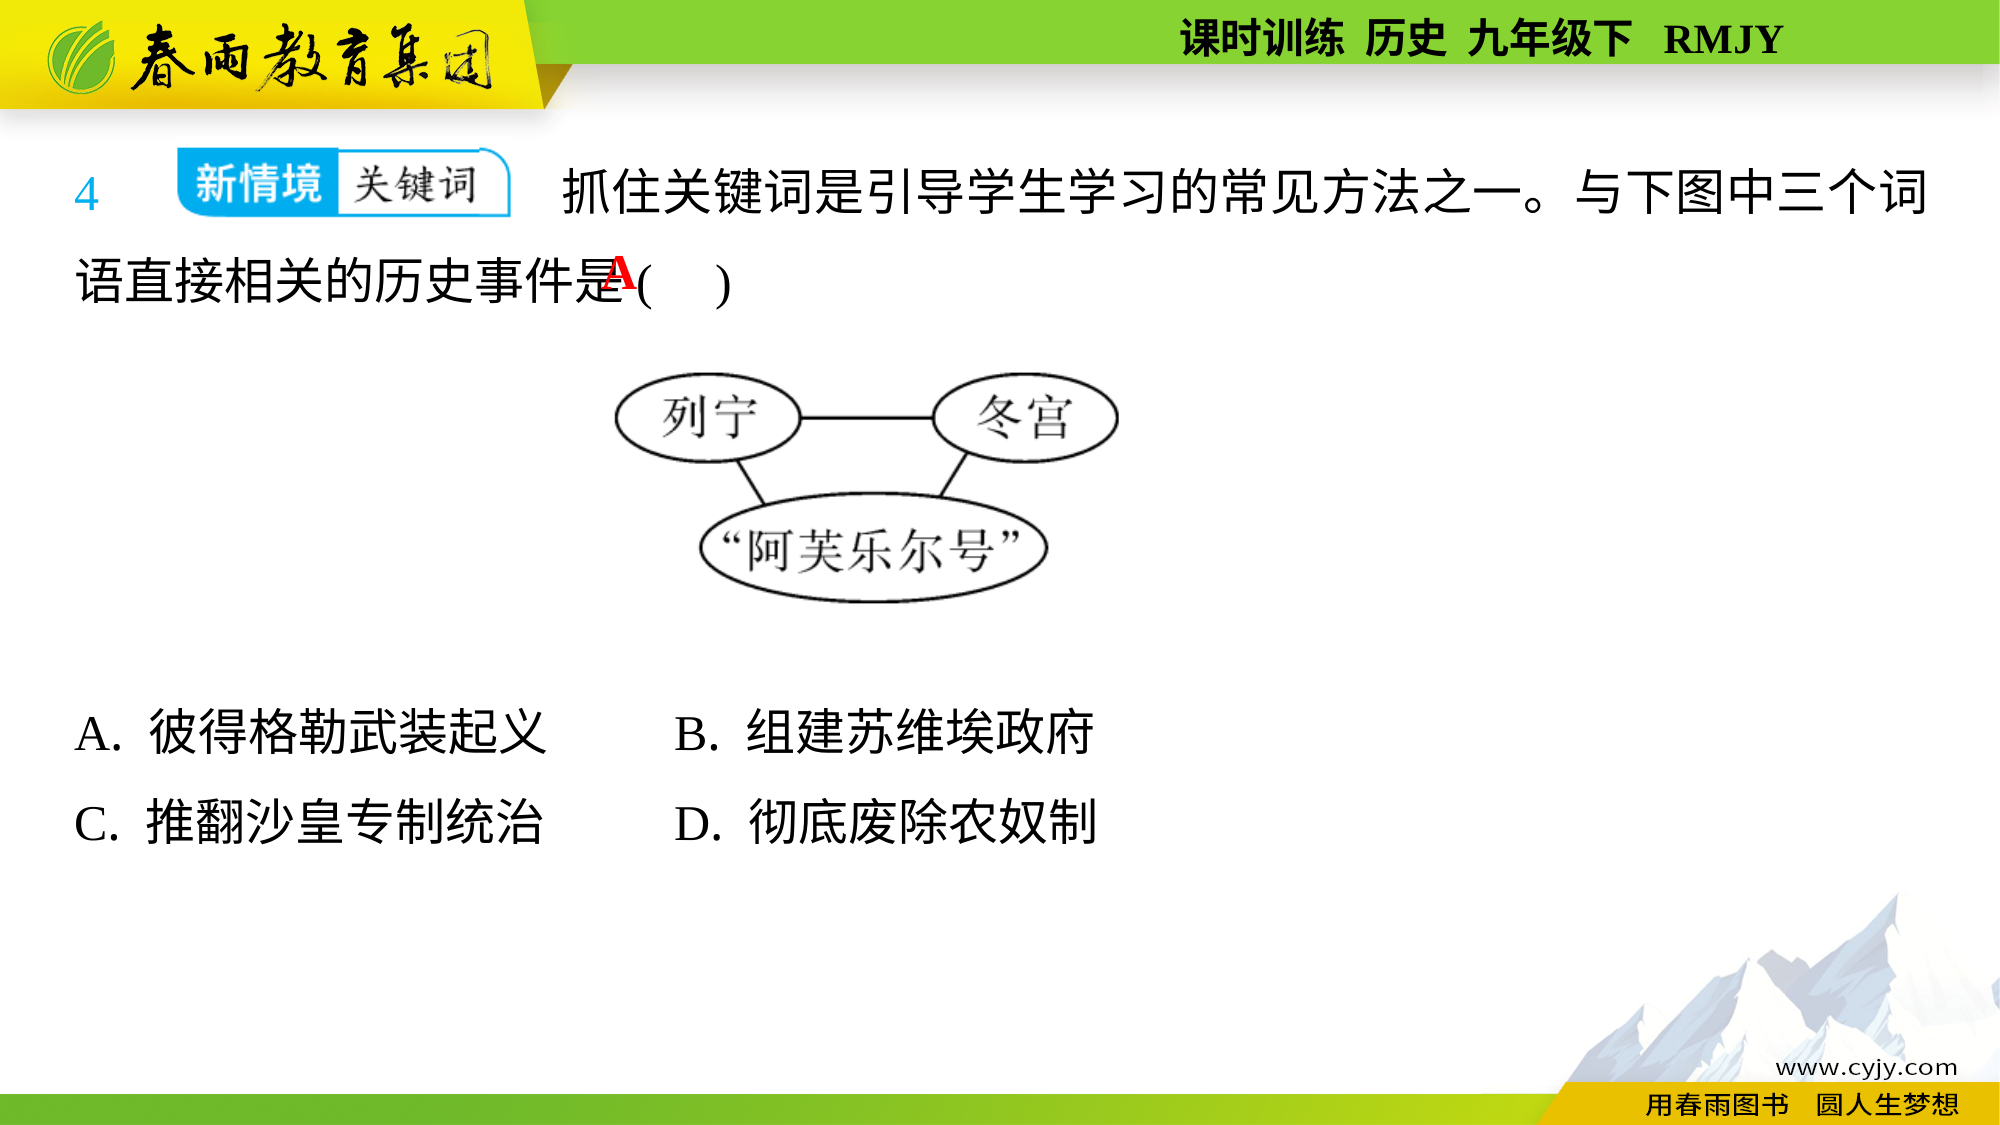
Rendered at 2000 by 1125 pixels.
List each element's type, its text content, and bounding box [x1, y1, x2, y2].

text_box A [586, 231, 654, 307]
list 4 抓住关键词是引导学生学习的常见方法之一。与下图中三个词语直接相关的历史事件是( ) A. 彼得格勒武装起义 B. 组建苏维埃政府 C. 推翻沙皇专制统治 D. 彻底废除农奴制 [59, 122, 1944, 865]
picture [0, 0, 2000, 1125]
